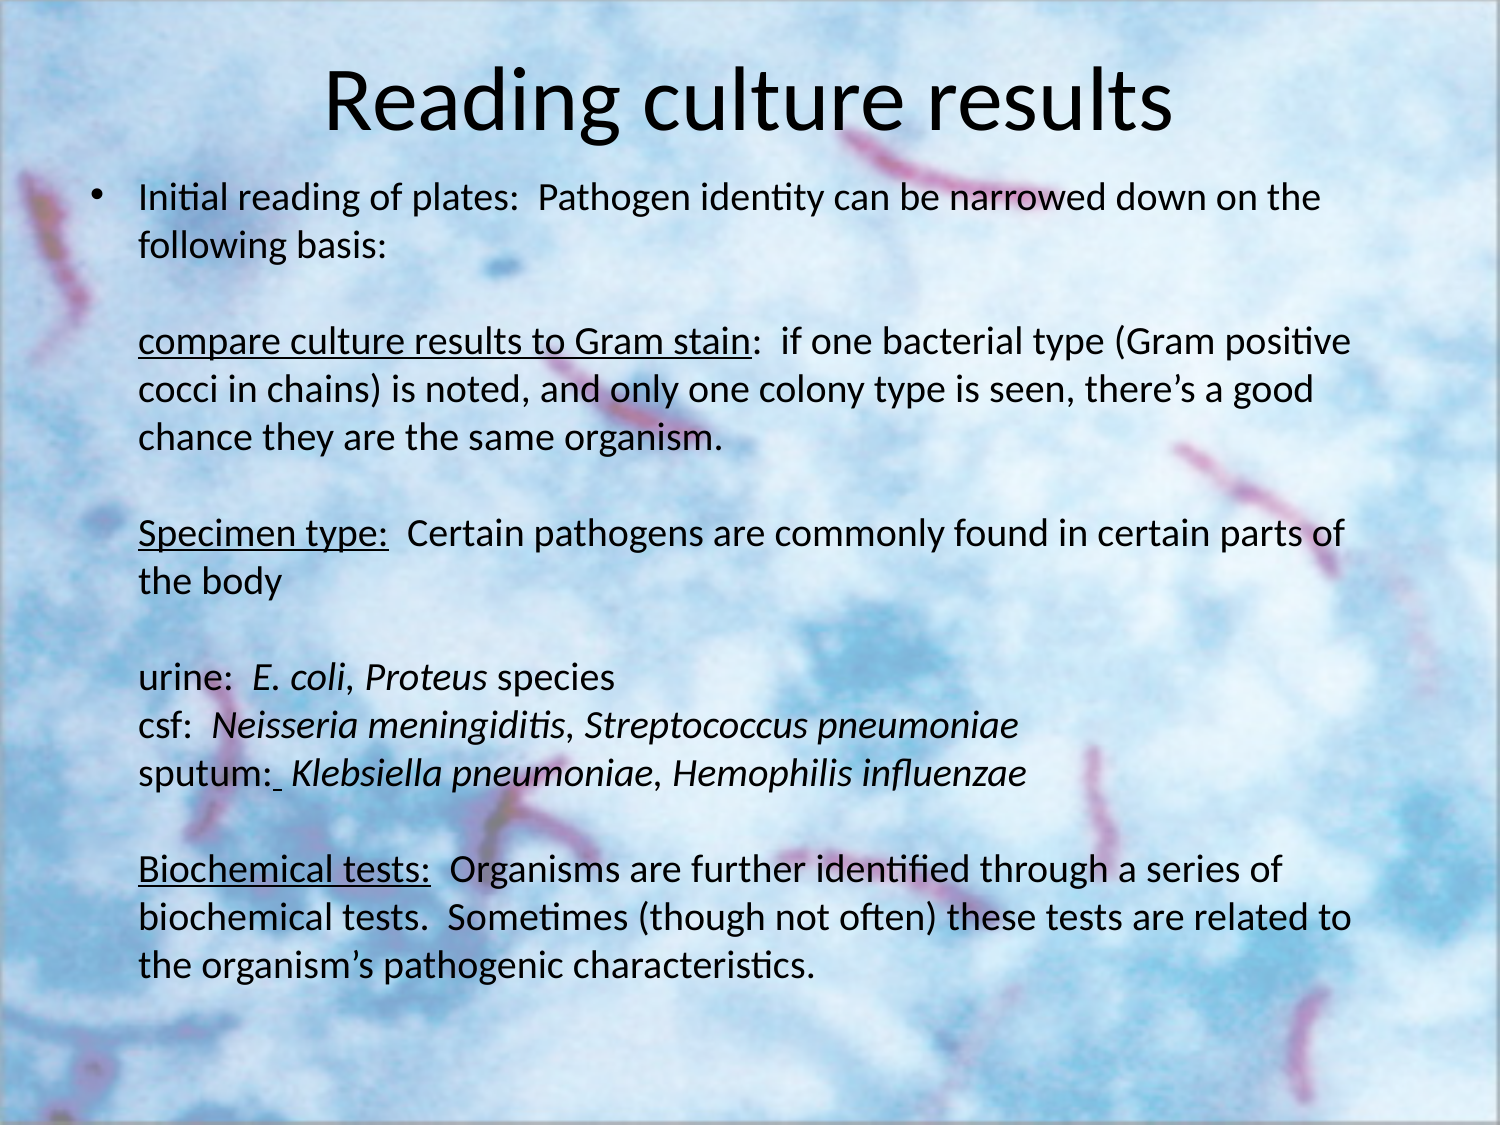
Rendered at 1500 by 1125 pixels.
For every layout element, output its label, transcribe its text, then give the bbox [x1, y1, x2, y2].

list Initial reading of plates: Pathogen identity can be narrowed down on the following basis: compare culture results to Gram stain: if one bacterial type (Gram positive cocci in chains) is noted, and only one colony type is seen, there’s a good chance they are the same organism. Specimen type: Certain pathogens are commonly found in certain parts of the body urine: E. coli, Proteus species csf: Neisseria meningiditis, Streptococcus pneumoniae sputum: Klebsiella pneumoniae, Hemophilis influenzae Biochemical tests: Organisms are further identified through a series of biochemical tests. Sometimes (though not often) these tests are related to the organism’s pathogenic characteristics. [75, 162, 1425, 1005]
title Reading culture results [75, 0, 1425, 162]
